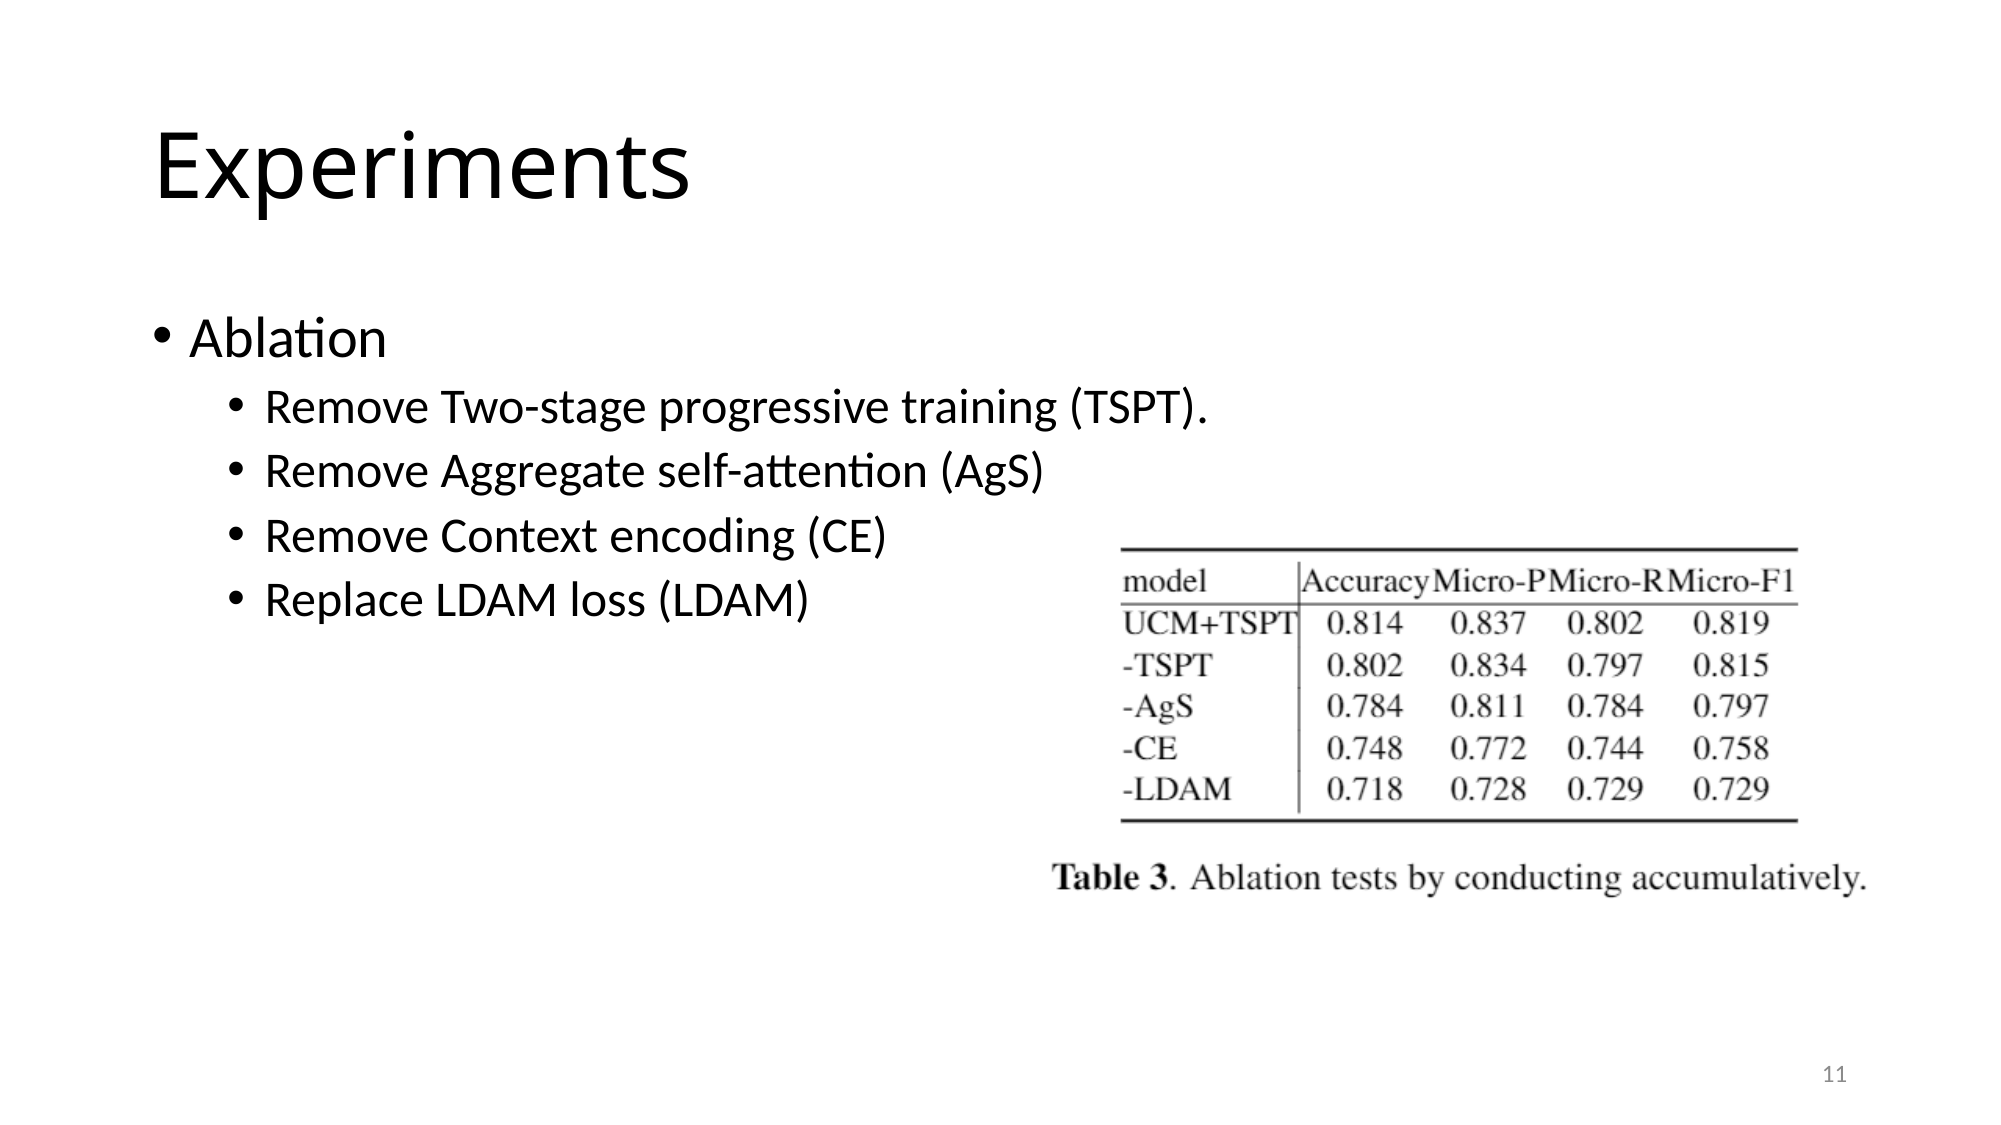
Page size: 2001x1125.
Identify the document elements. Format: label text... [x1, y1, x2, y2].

picture [999, 501, 1911, 924]
slide_number 11 [1412, 1042, 1863, 1103]
list Ablation Remove Two-stage progressive training (TSPT). Remove Aggregate self-attention (AgS) Remove Context encoding (CE) Replace LDAM loss (LDAM) [137, 299, 1863, 1125]
title Experiments [137, 59, 1863, 278]
